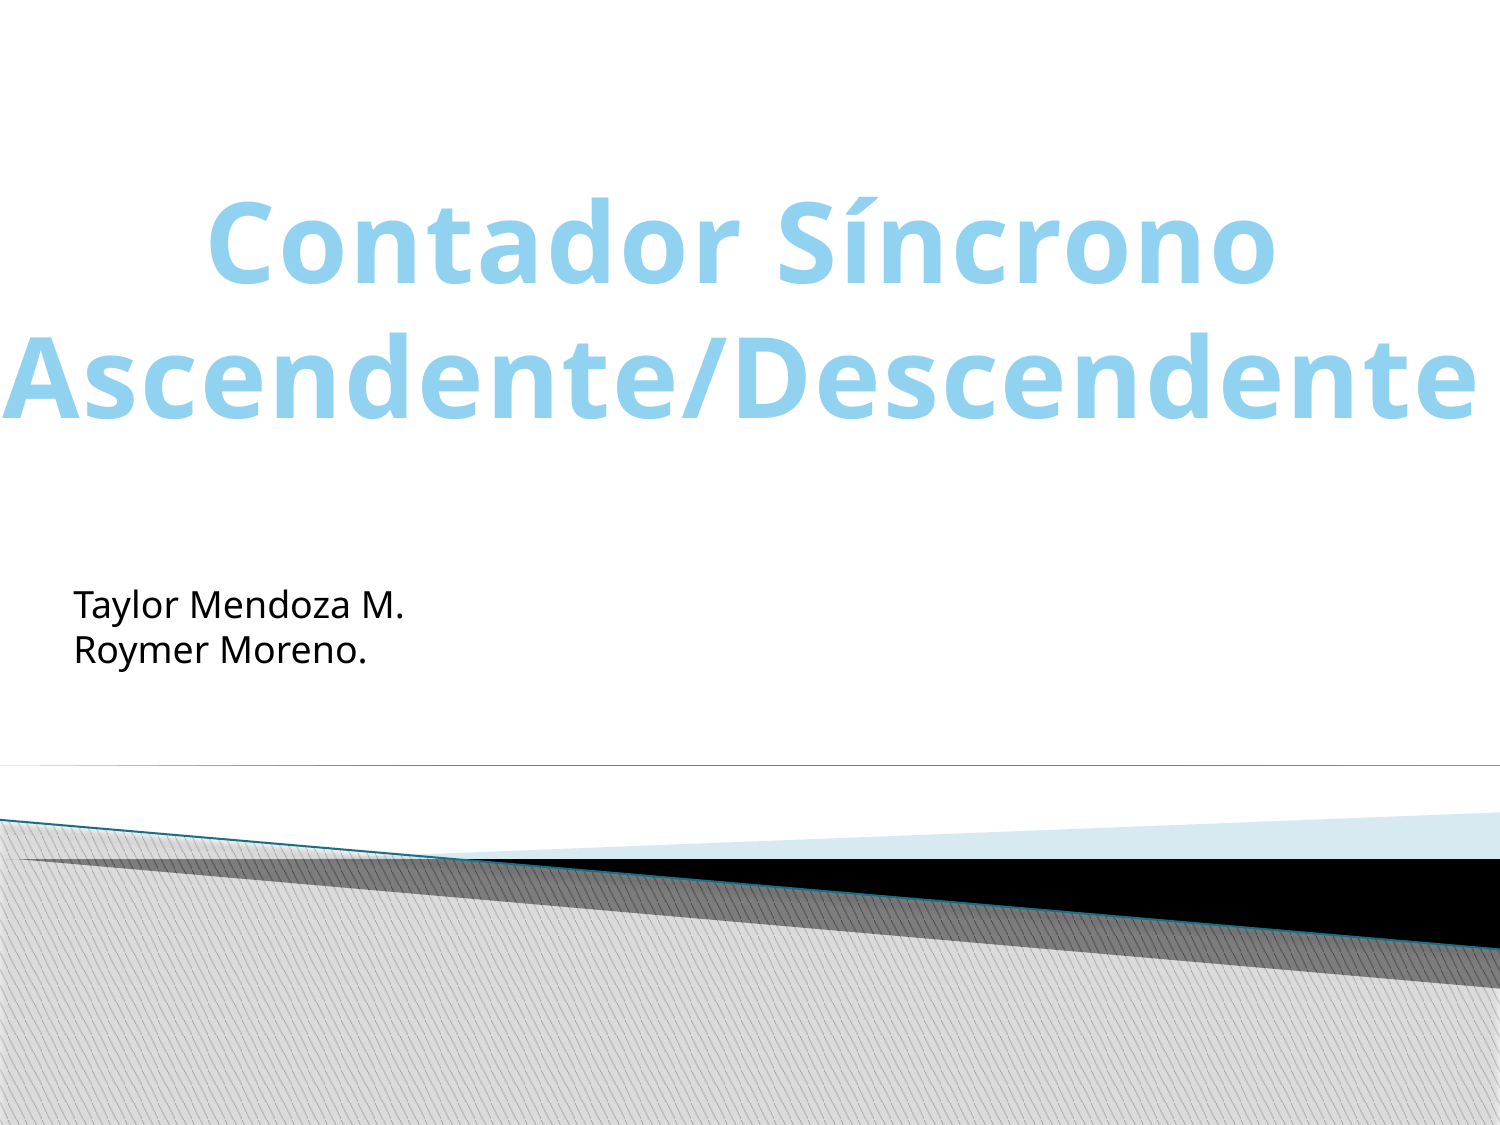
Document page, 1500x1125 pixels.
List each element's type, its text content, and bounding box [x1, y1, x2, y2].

picture [5, 859, 1500, 989]
text_box Contador Síncrono Ascendente/Descendente [0, 163, 1498, 449]
text_box Taylor Mendoza M. Roymer Moreno. [58, 574, 539, 679]
